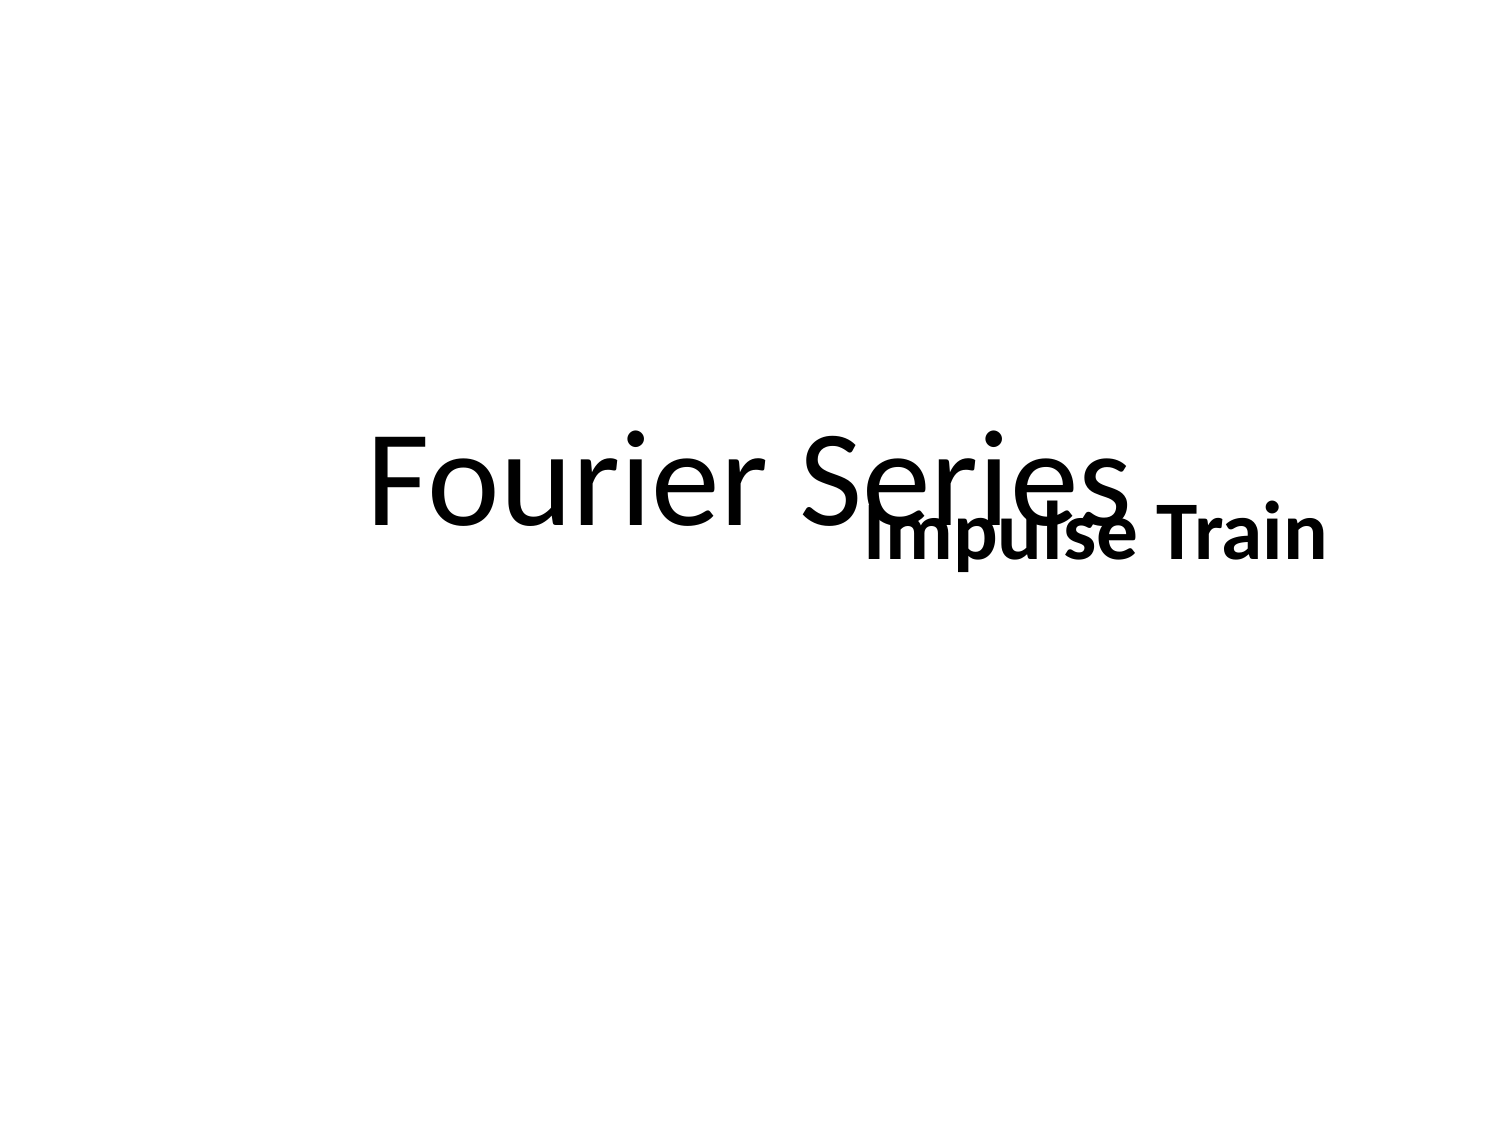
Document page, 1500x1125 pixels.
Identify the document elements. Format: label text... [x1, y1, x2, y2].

title Fourier Series [112, 349, 1388, 591]
subtitle Impulse Train [766, 480, 1425, 780]
